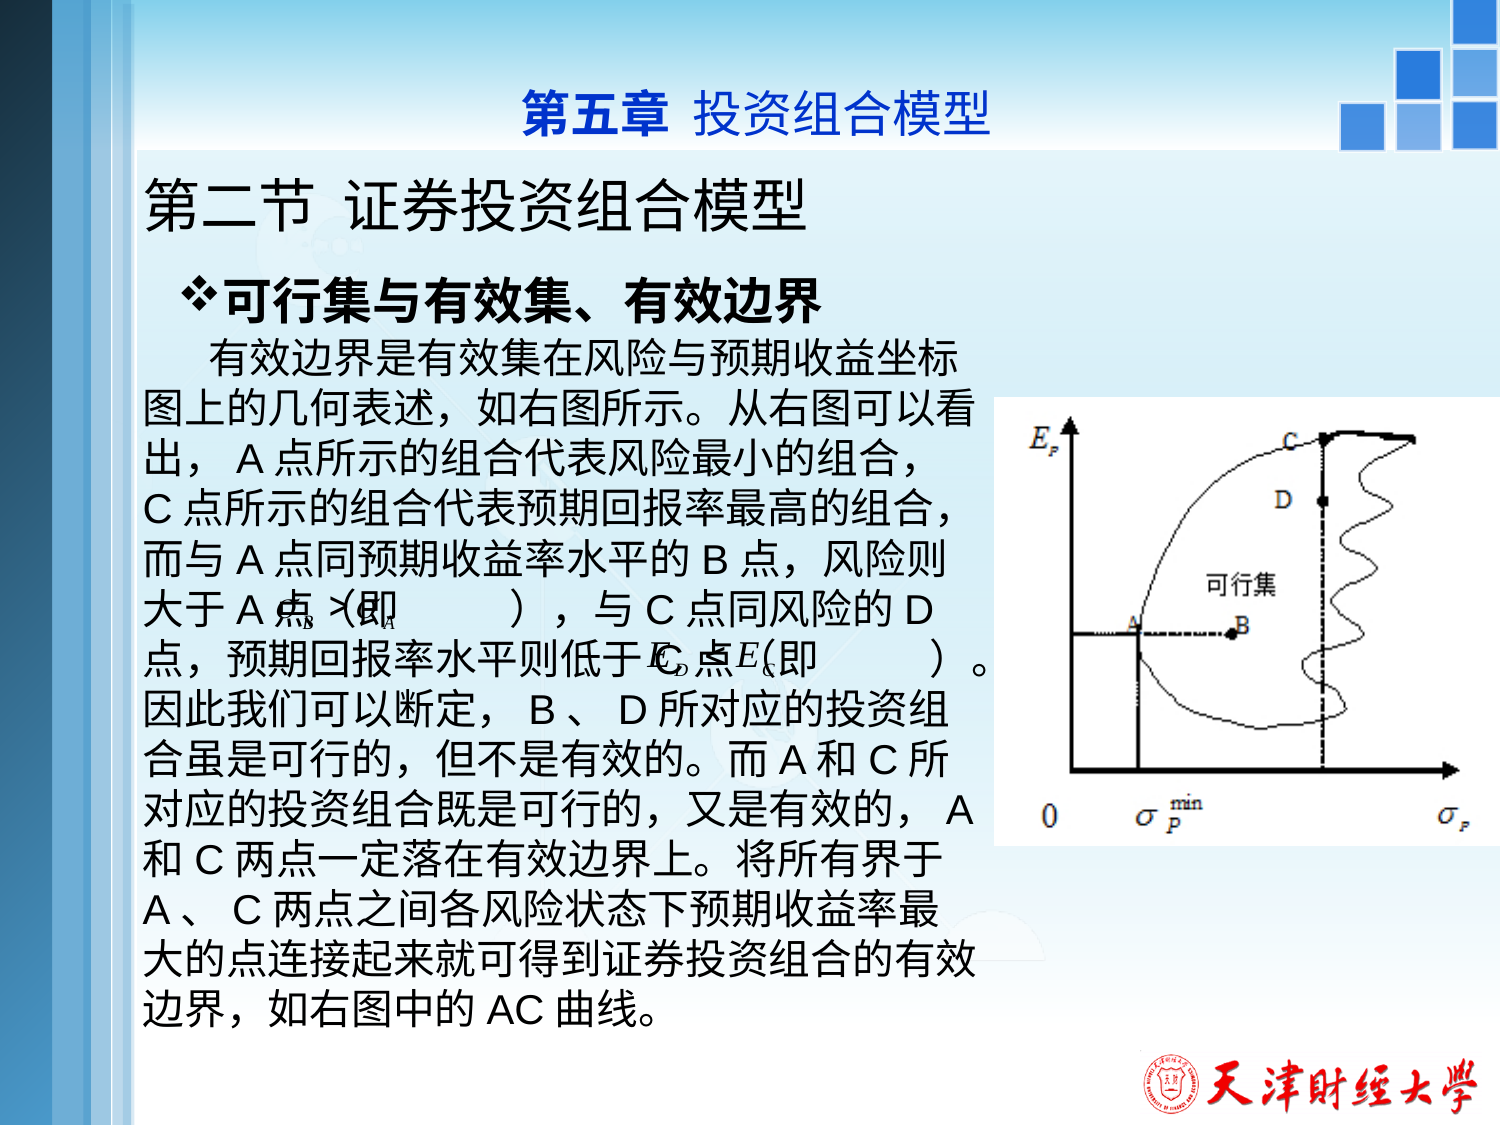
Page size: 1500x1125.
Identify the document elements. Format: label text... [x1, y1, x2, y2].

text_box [639, 629, 786, 687]
text_box [122, 150, 132, 965]
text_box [269, 578, 402, 640]
title 第二节 证券投资组合模型 [127, 154, 1115, 255]
text_box 有效边界是有效集在风险与预期收益坐标图上的几何表述，如右图所示。从右图可以看出，A点所示的组合代表风险最小的组合，C点所示的组合代表预期回报率最高的组合，而与A点同预期收益率水平的B点，风险则大于A点（即 ），与C点同风险的D点，预期回报率水平则低于C点（即 ）。因此我们可以断定，B、D所对应的投资组合虽是可行的，但不是有效的。而A和C所对应的投资组合既是可行的，又是有效的，A和C两点一定落在有效边界上。将所有界于A、C两点之间各风险状态下预期收益率最大的点连接起来就可得到证券投资组合的有效边界，如右图中的AC曲线。 [127, 324, 995, 1040]
picture [132, 150, 1500, 965]
text_box 第五章 投资组合模型 [131, 74, 1382, 150]
text_box 可行集与有效集、有效边界 [162, 262, 1152, 338]
picture [1131, 1049, 1500, 1119]
